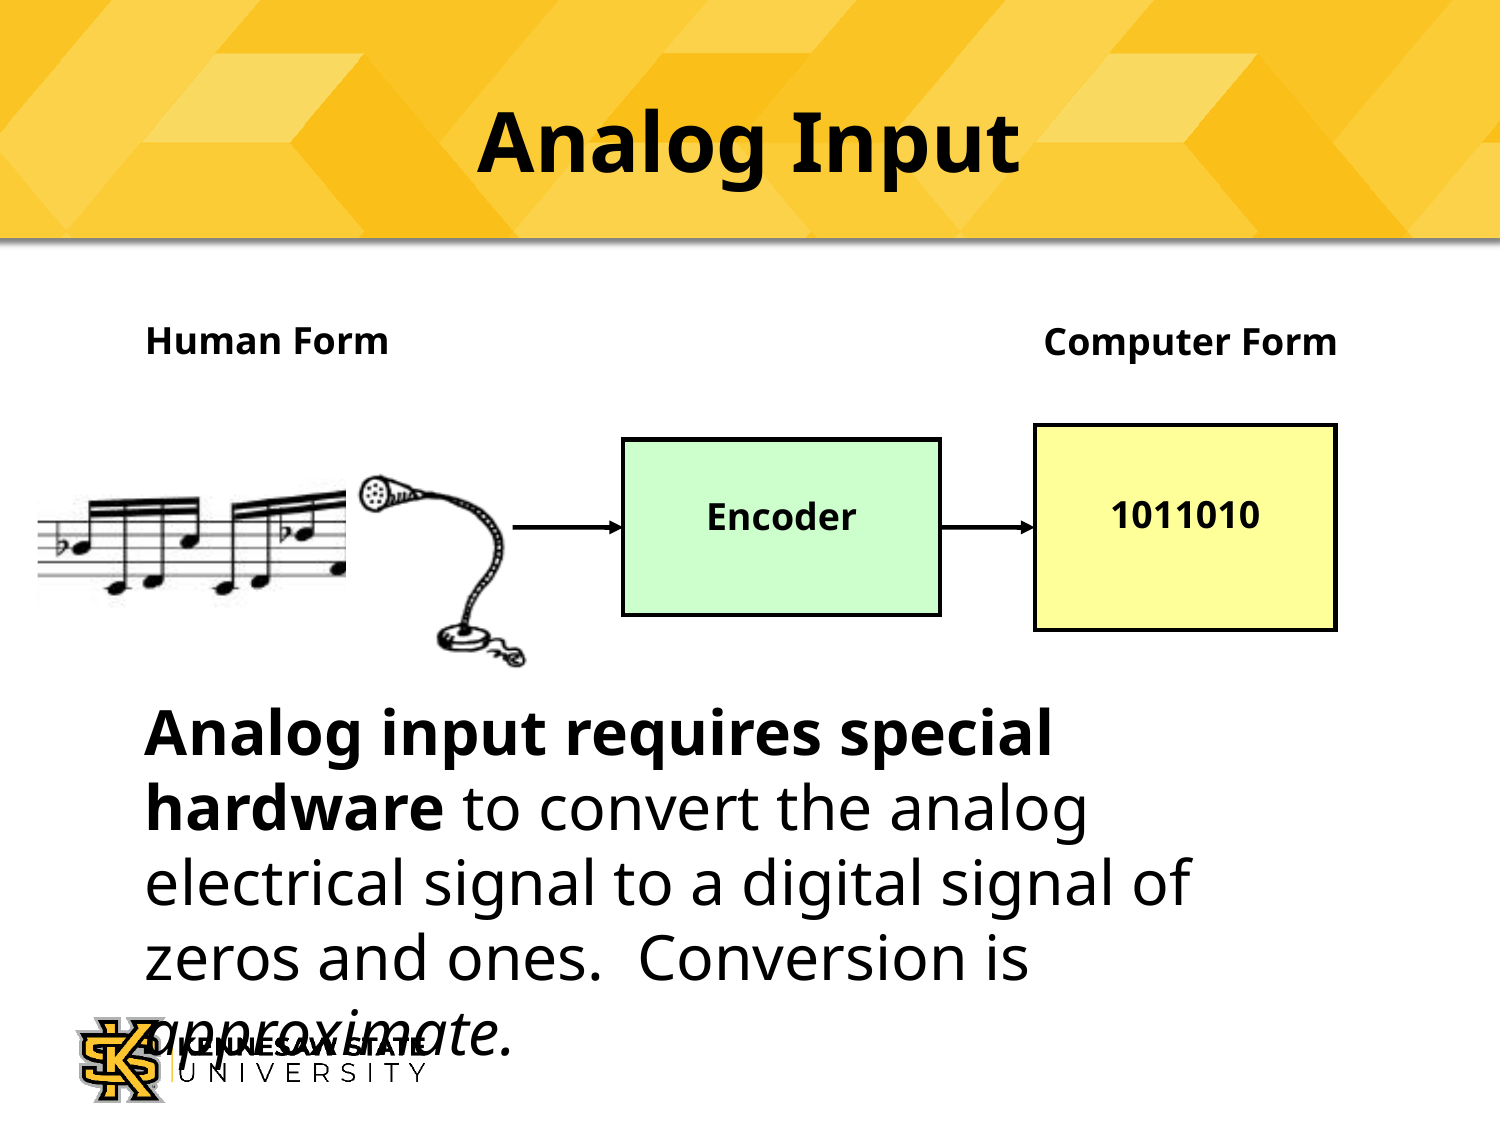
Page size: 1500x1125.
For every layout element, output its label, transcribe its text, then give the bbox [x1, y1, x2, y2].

text_box [939, 521, 1029, 534]
text_box [623, 439, 940, 616]
text_box Analog input requires special hardware to convert the analog electrical signal to a digital signal of zeros and ones. Conversion is approximate. [126, 684, 1330, 1078]
text_box Encoder [639, 483, 924, 547]
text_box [1034, 424, 1336, 631]
picture [0, 0, 1500, 251]
picture [75, 1017, 425, 1103]
title Analog Input [75, 45, 1425, 233]
text_box Computer Form [1025, 309, 1405, 373]
picture [37, 469, 545, 674]
text_box Human Form [126, 308, 602, 372]
text_box [549, 521, 624, 534]
